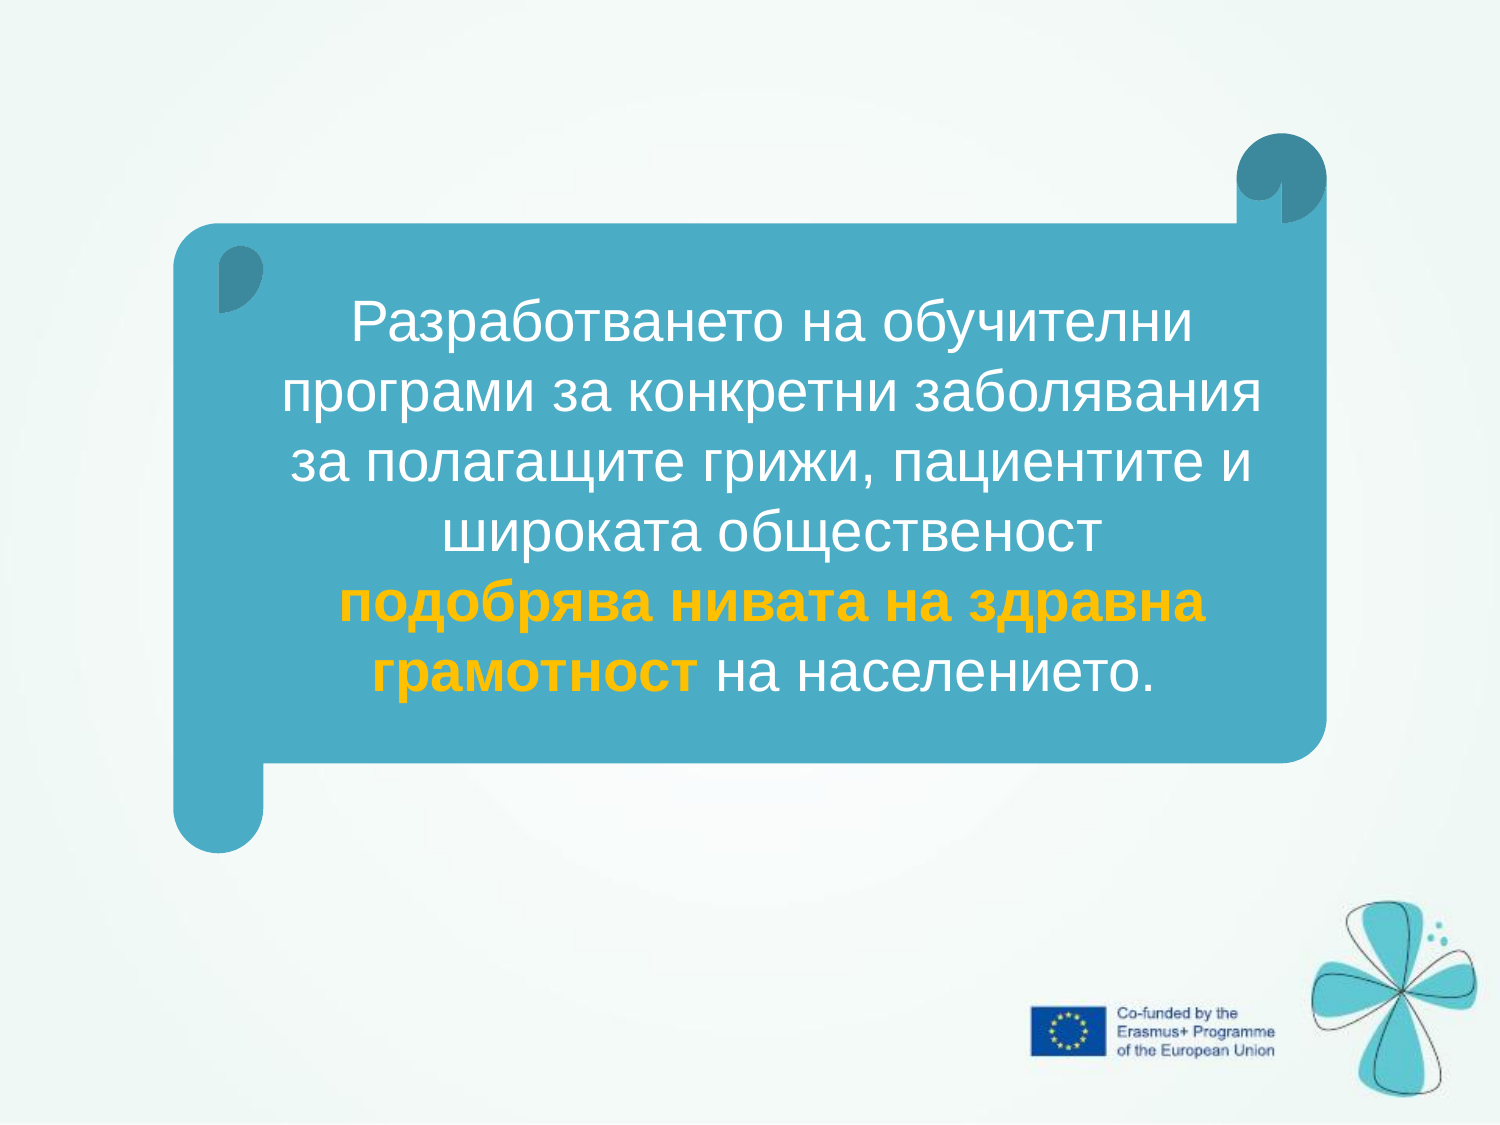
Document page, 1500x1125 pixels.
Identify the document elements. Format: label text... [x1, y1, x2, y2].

picture [0, 0, 1500, 1125]
text_box Разработването на обучителни програми за конкретни заболявания за полагащите грижи, пациентите и широката общественост подобрява нивата на здравна грамотност на населението. [173, 133, 1327, 854]
